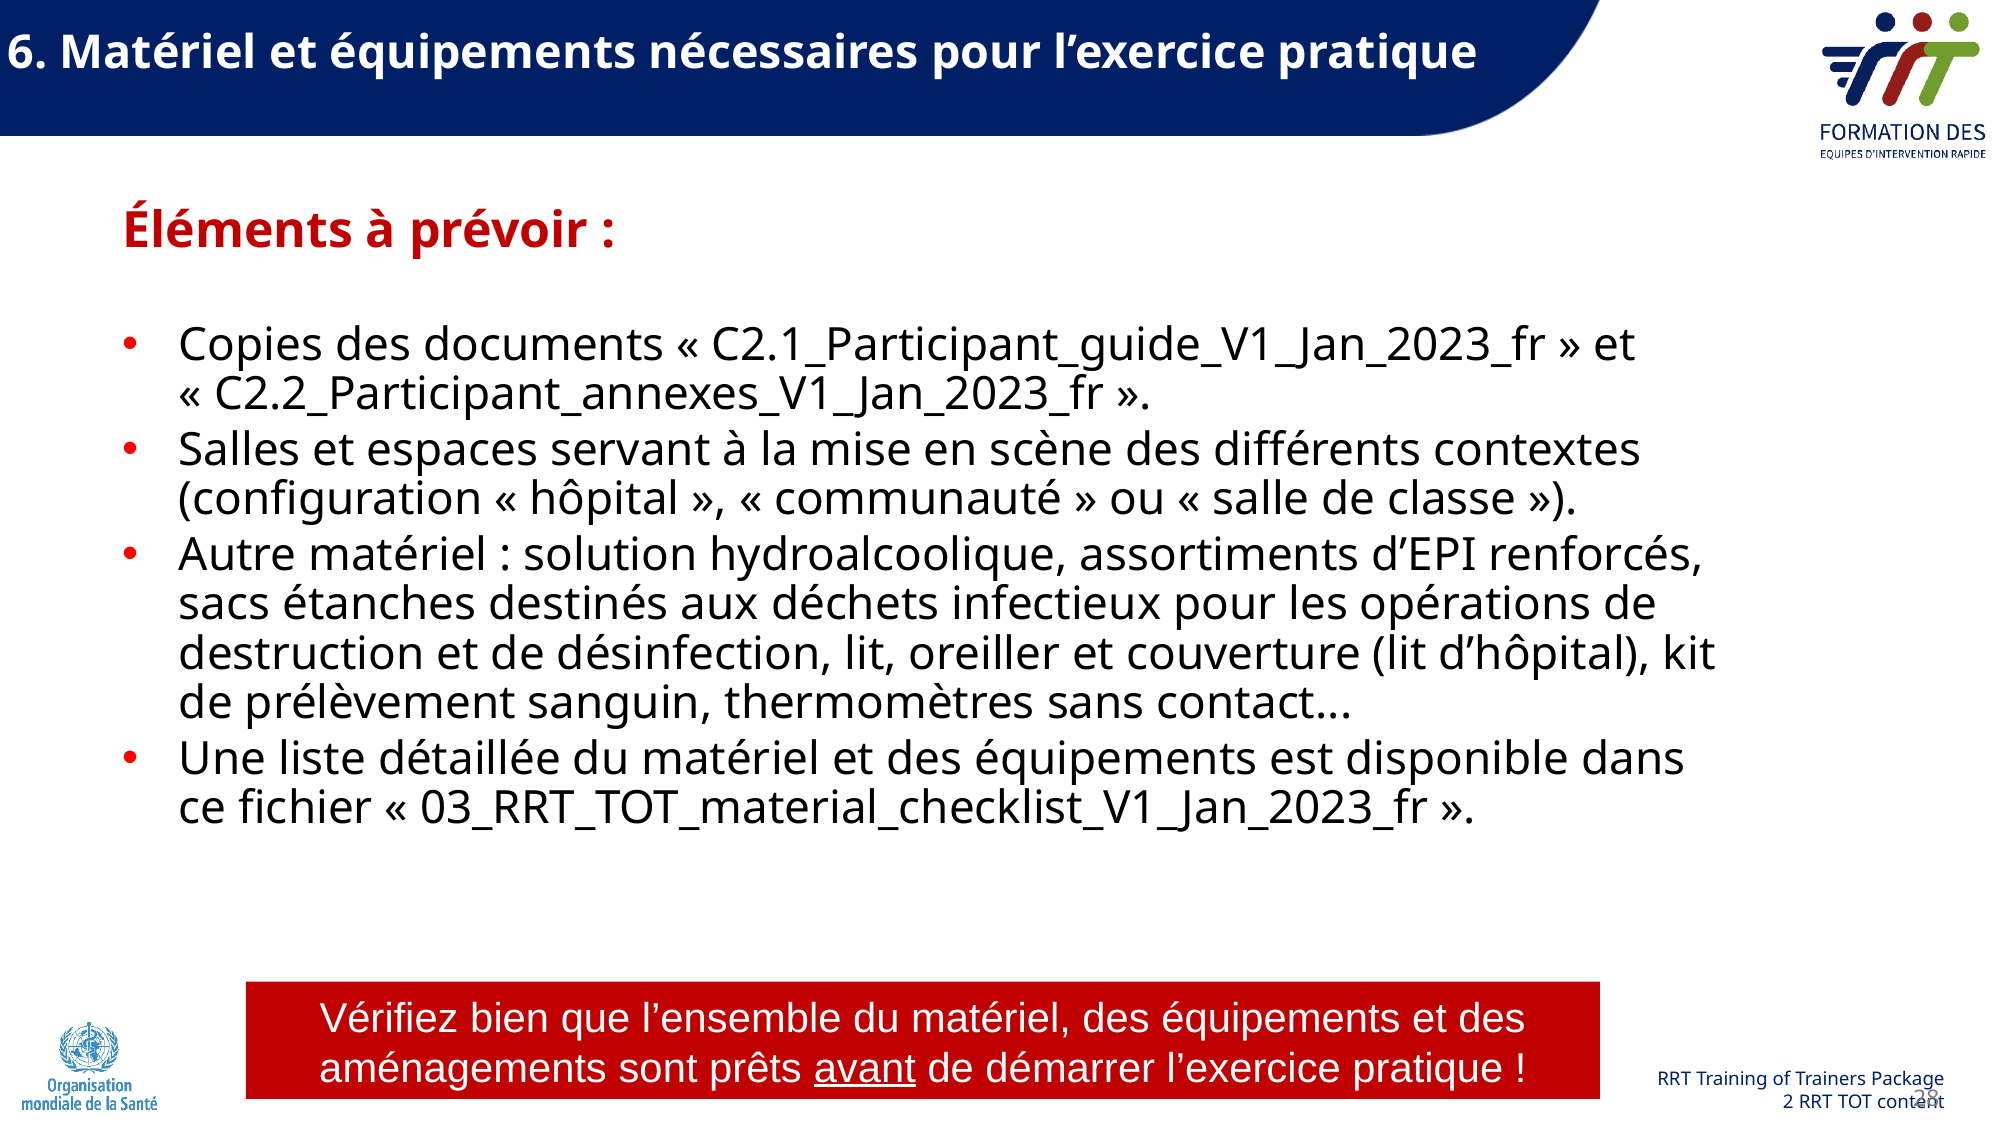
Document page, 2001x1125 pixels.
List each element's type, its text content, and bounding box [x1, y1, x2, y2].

title 6. Matériel et équipements nécessaires pour l’exercice pratique [0, 0, 1523, 107]
list Éléments à prévoir : Copies des documents « C2.1_Participant_guide_V1_Jan_2023_fr » et « C2.2_Participant_annexes_V1_Jan_2023_fr ». Salles et espaces servant à la mise en scène des différents contextes (configuration « hôpital », « communauté » ou « salle de classe »). Autre matériel : solution hydroalcoolique, assortiments d’EPI renforcés, sacs étanches destinés aux déchets infectieux pour les opérations de destruction et de désinfection, lit, oreiller et couverture (lit d’hôpital), kit de prélèvement sanguin, thermomètres sans contact... Une liste détaillée du matériel et des équipements est disponible dans ce fichier « 03_RRT_TOT_material_checklist_V1_Jan_2023_fr ». [114, 196, 1732, 962]
picture [1820, 11, 1986, 160]
picture [20, 1020, 158, 1111]
text_box Vérifiez bien que l’ensemble du matériel, des équipements et des aménagements sont prêts avant de démarrer l’exercice pratique ! [244, 979, 1602, 1101]
picture [0, 0, 1623, 136]
